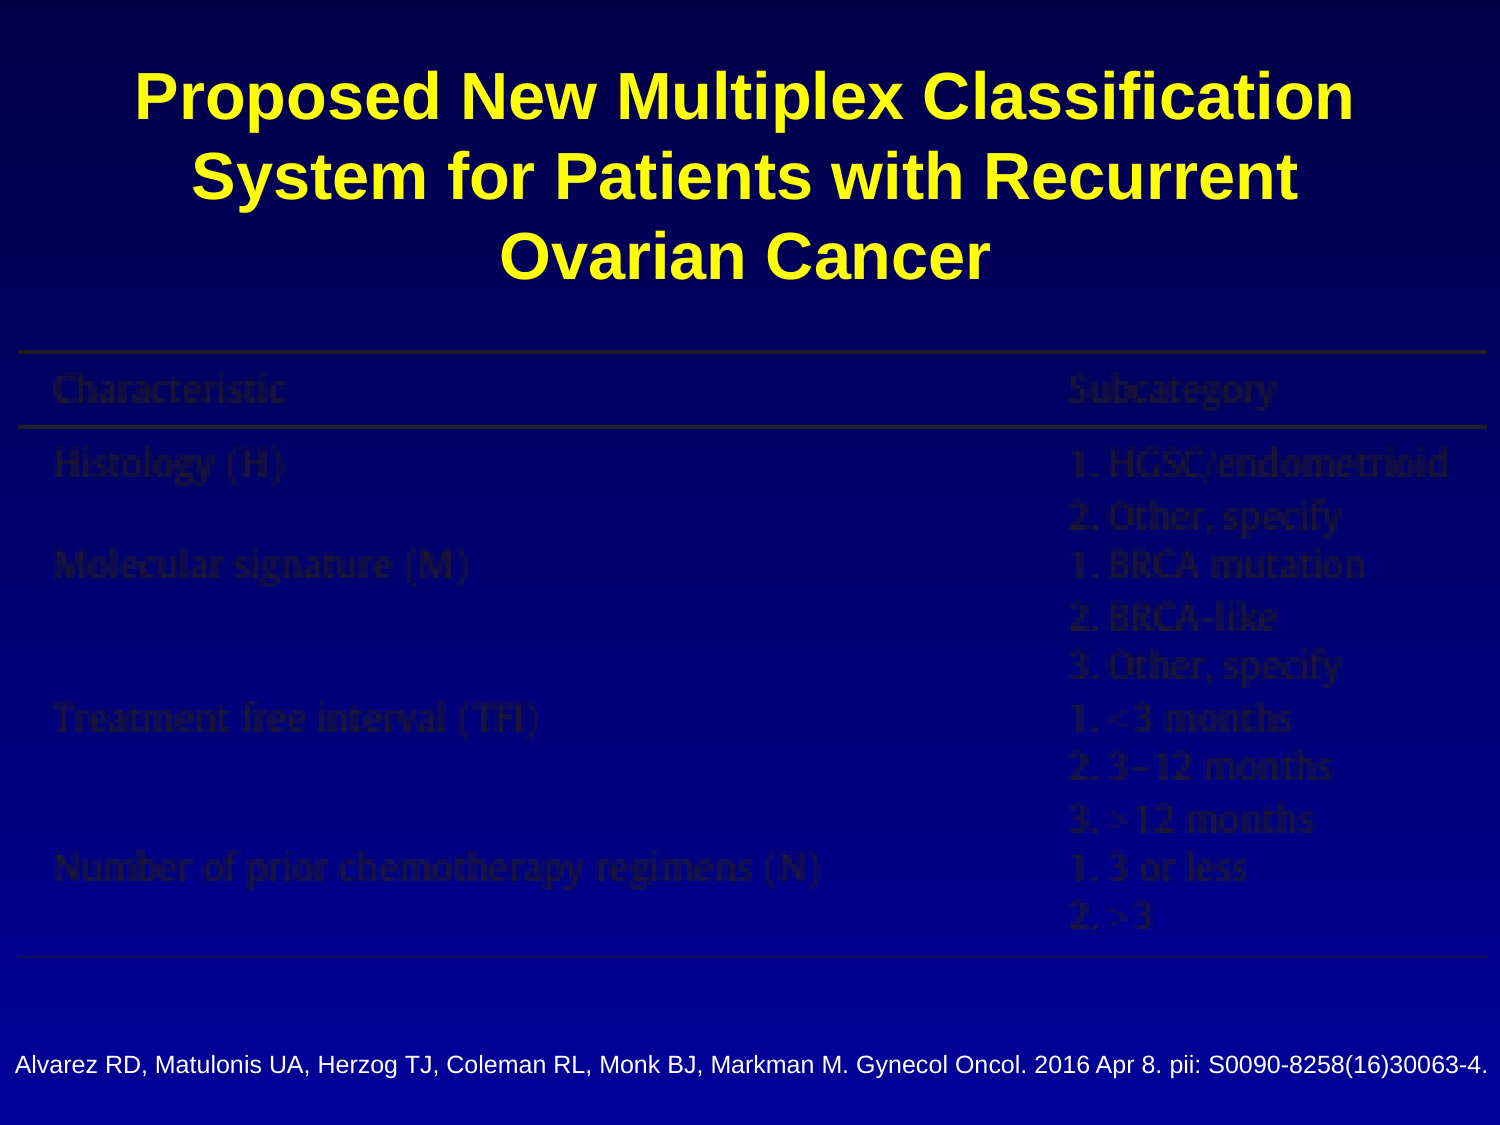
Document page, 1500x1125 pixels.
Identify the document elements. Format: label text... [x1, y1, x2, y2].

text_box Alvarez RD, Matulonis UA, Herzog TJ, Coleman RL, Monk BJ, Markman M. Gynecol Oncol. 2016 Apr 8. pii: S0090-8258(16)30063-4. [0, 1040, 1500, 1086]
picture [14, 346, 1500, 957]
title Proposed New Multiplex Classification System for Patients with Recurrent Ovarian Cancer [9, 78, 1482, 267]
